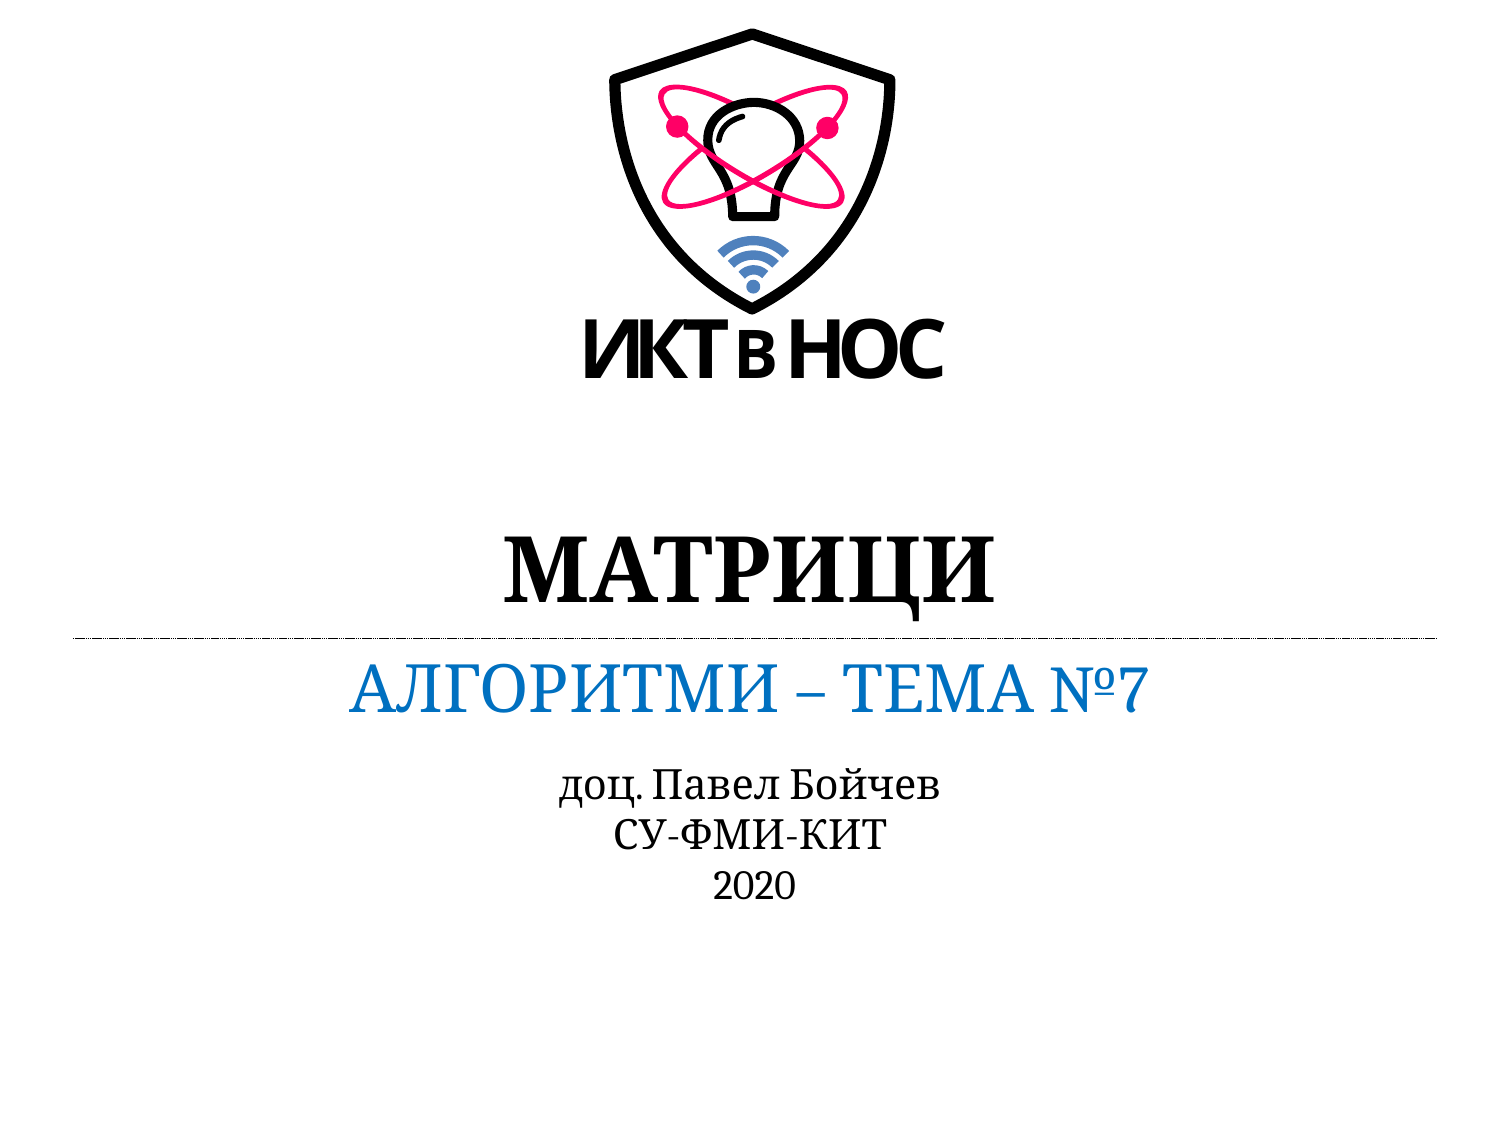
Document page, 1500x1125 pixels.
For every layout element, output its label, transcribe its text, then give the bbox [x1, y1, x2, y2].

subtitle Алгоритми – тема №7 [0, 635, 1500, 754]
title Матрици [0, 384, 1500, 632]
